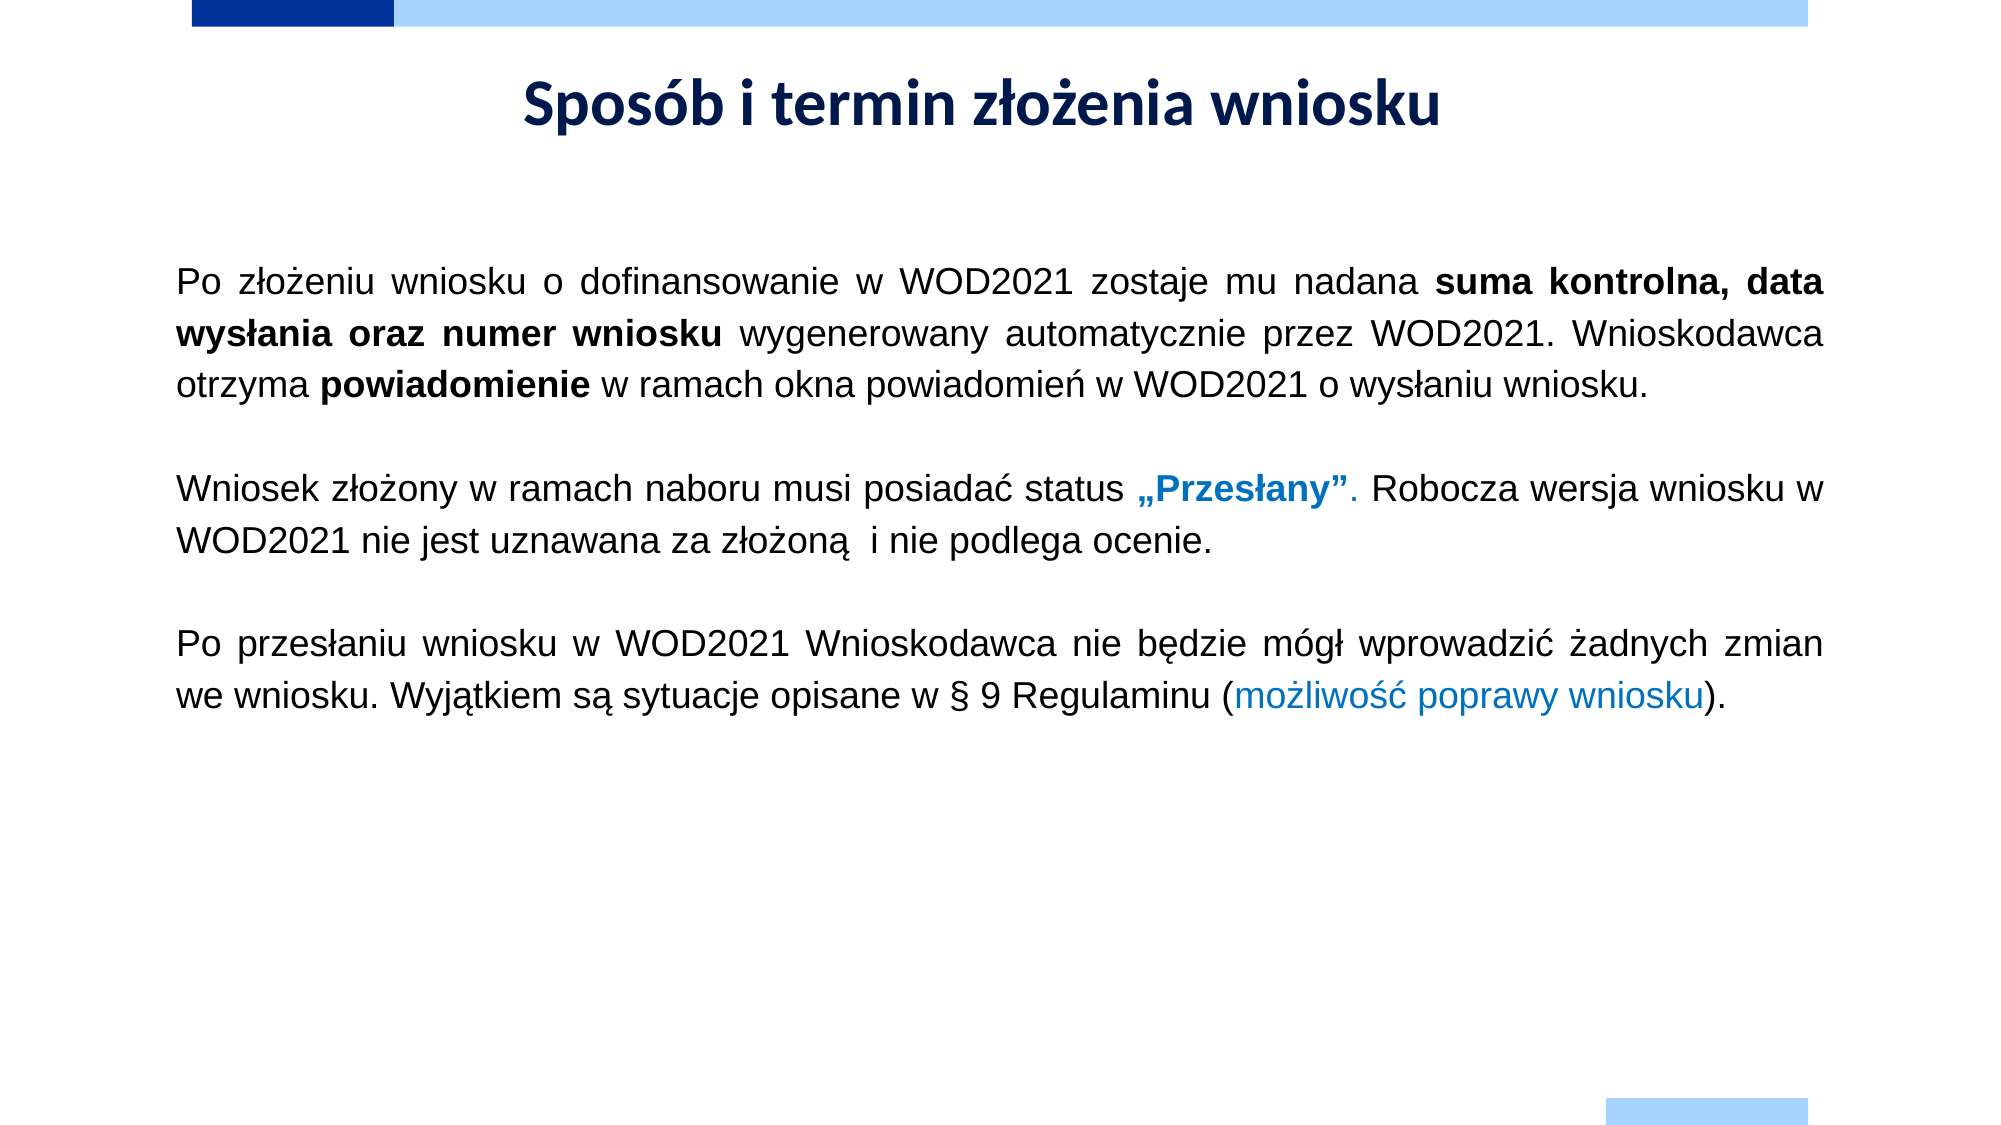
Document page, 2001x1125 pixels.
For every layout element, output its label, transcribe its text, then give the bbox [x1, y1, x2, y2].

text_box Po złożeniu wniosku o dofinansowanie w WOD2021 zostaje mu nadana suma kontrolna, data wysłania oraz numer wniosku wygenerowany automatycznie przez WOD2021. Wnioskodawca otrzyma powiadomienie w ramach okna powiadomień w WOD2021 o wysłaniu wniosku. Wniosek złożony w ramach naboru musi posiadać status „Przesłany”. Robocza wersja wniosku w WOD2021 nie jest uznawana za złożoną i nie podlega ocenie. Po przesłaniu wniosku w WOD2021 Wnioskodawca nie będzie mógł wprowadzić żadnych zmian we wniosku. Wyjątkiem są sytuacje opisane w § 9 Regulaminu (możliwość poprawy wniosku). [161, 242, 1839, 879]
text_box Sposób i termin złożenia wniosku [203, 51, 1763, 146]
